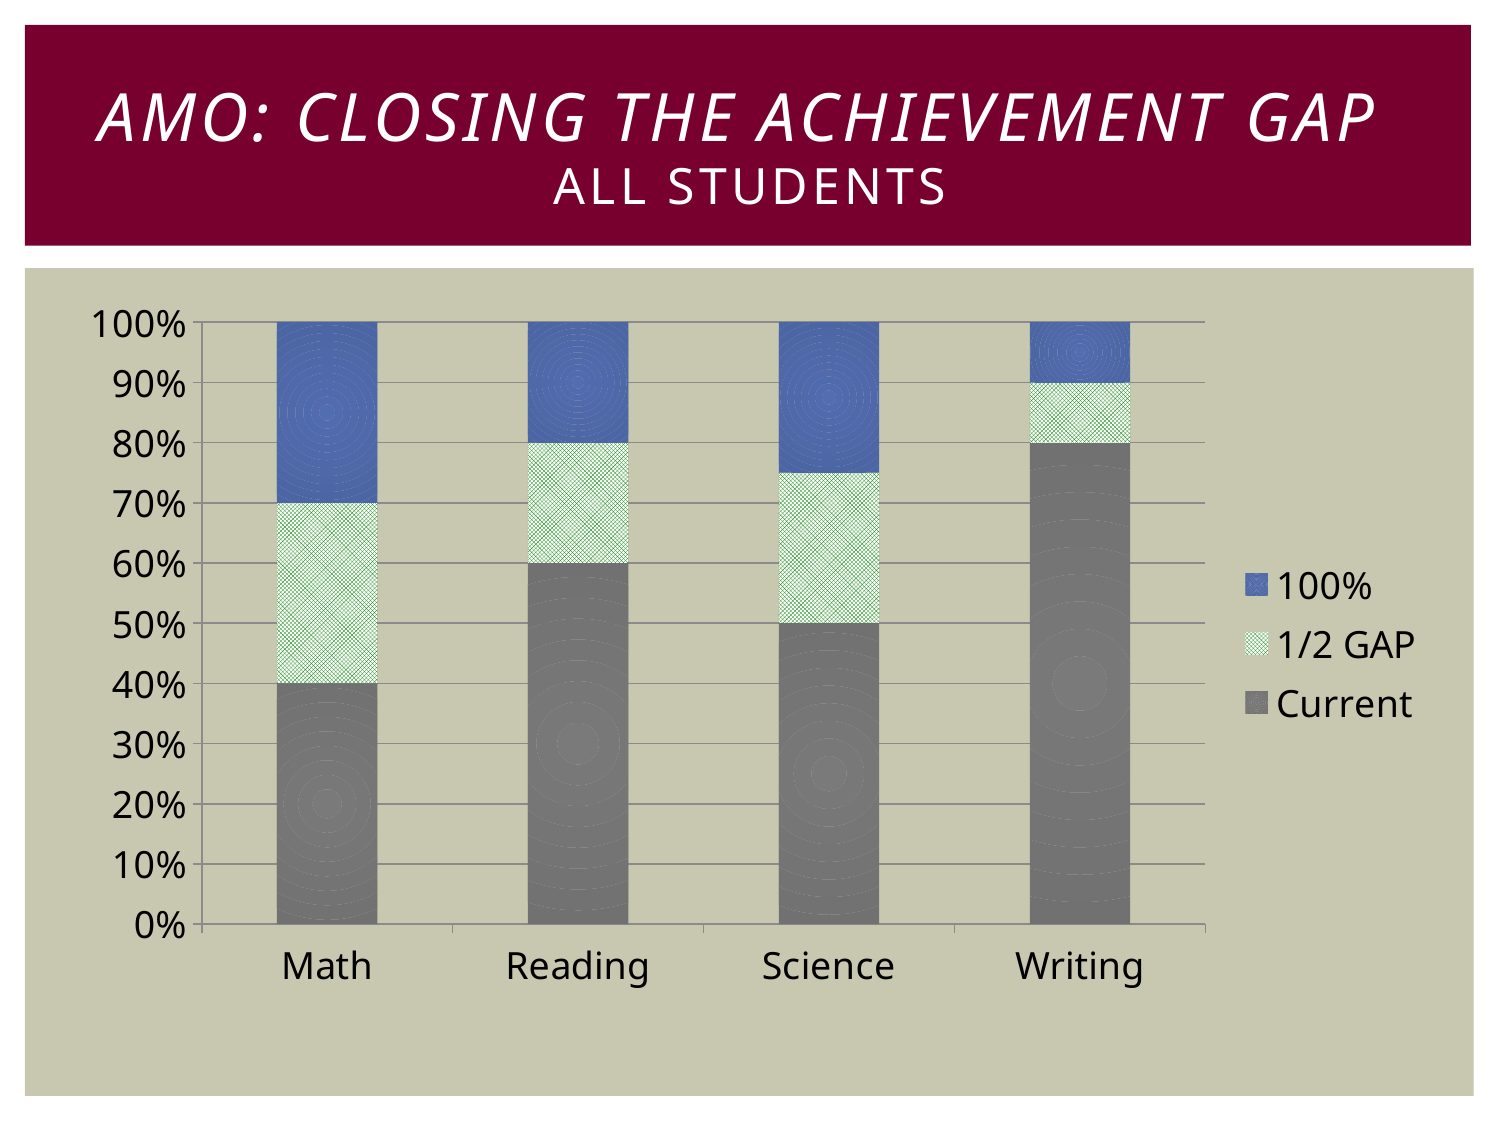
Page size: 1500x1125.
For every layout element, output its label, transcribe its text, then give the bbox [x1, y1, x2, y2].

title AMO: Closing the achievement gap all students [62, 58, 1438, 232]
chart [62, 281, 1442, 1006]
